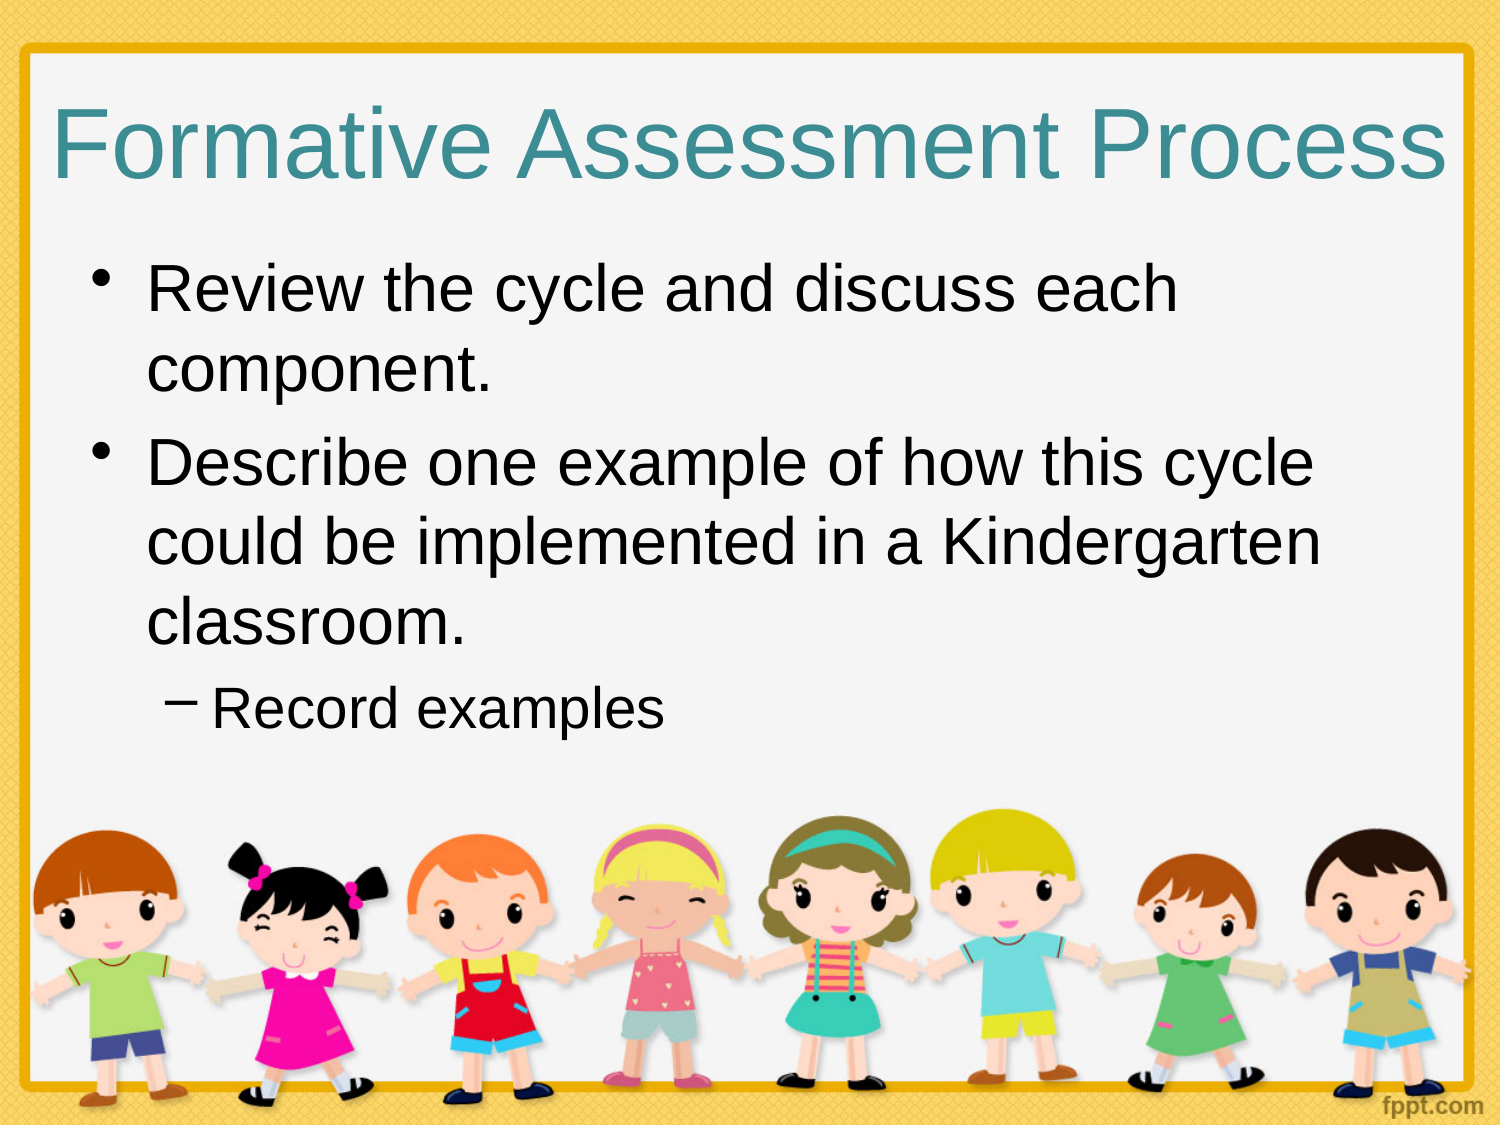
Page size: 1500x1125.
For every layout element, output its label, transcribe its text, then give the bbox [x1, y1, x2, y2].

title Formative Assessment Process [24, 45, 1475, 233]
list Review the cycle and discuss each component. Describe one example of how this cycle could be implemented in a Kindergarten classroom. Record examples [75, 237, 1425, 1005]
picture [0, 0, 1500, 1125]
